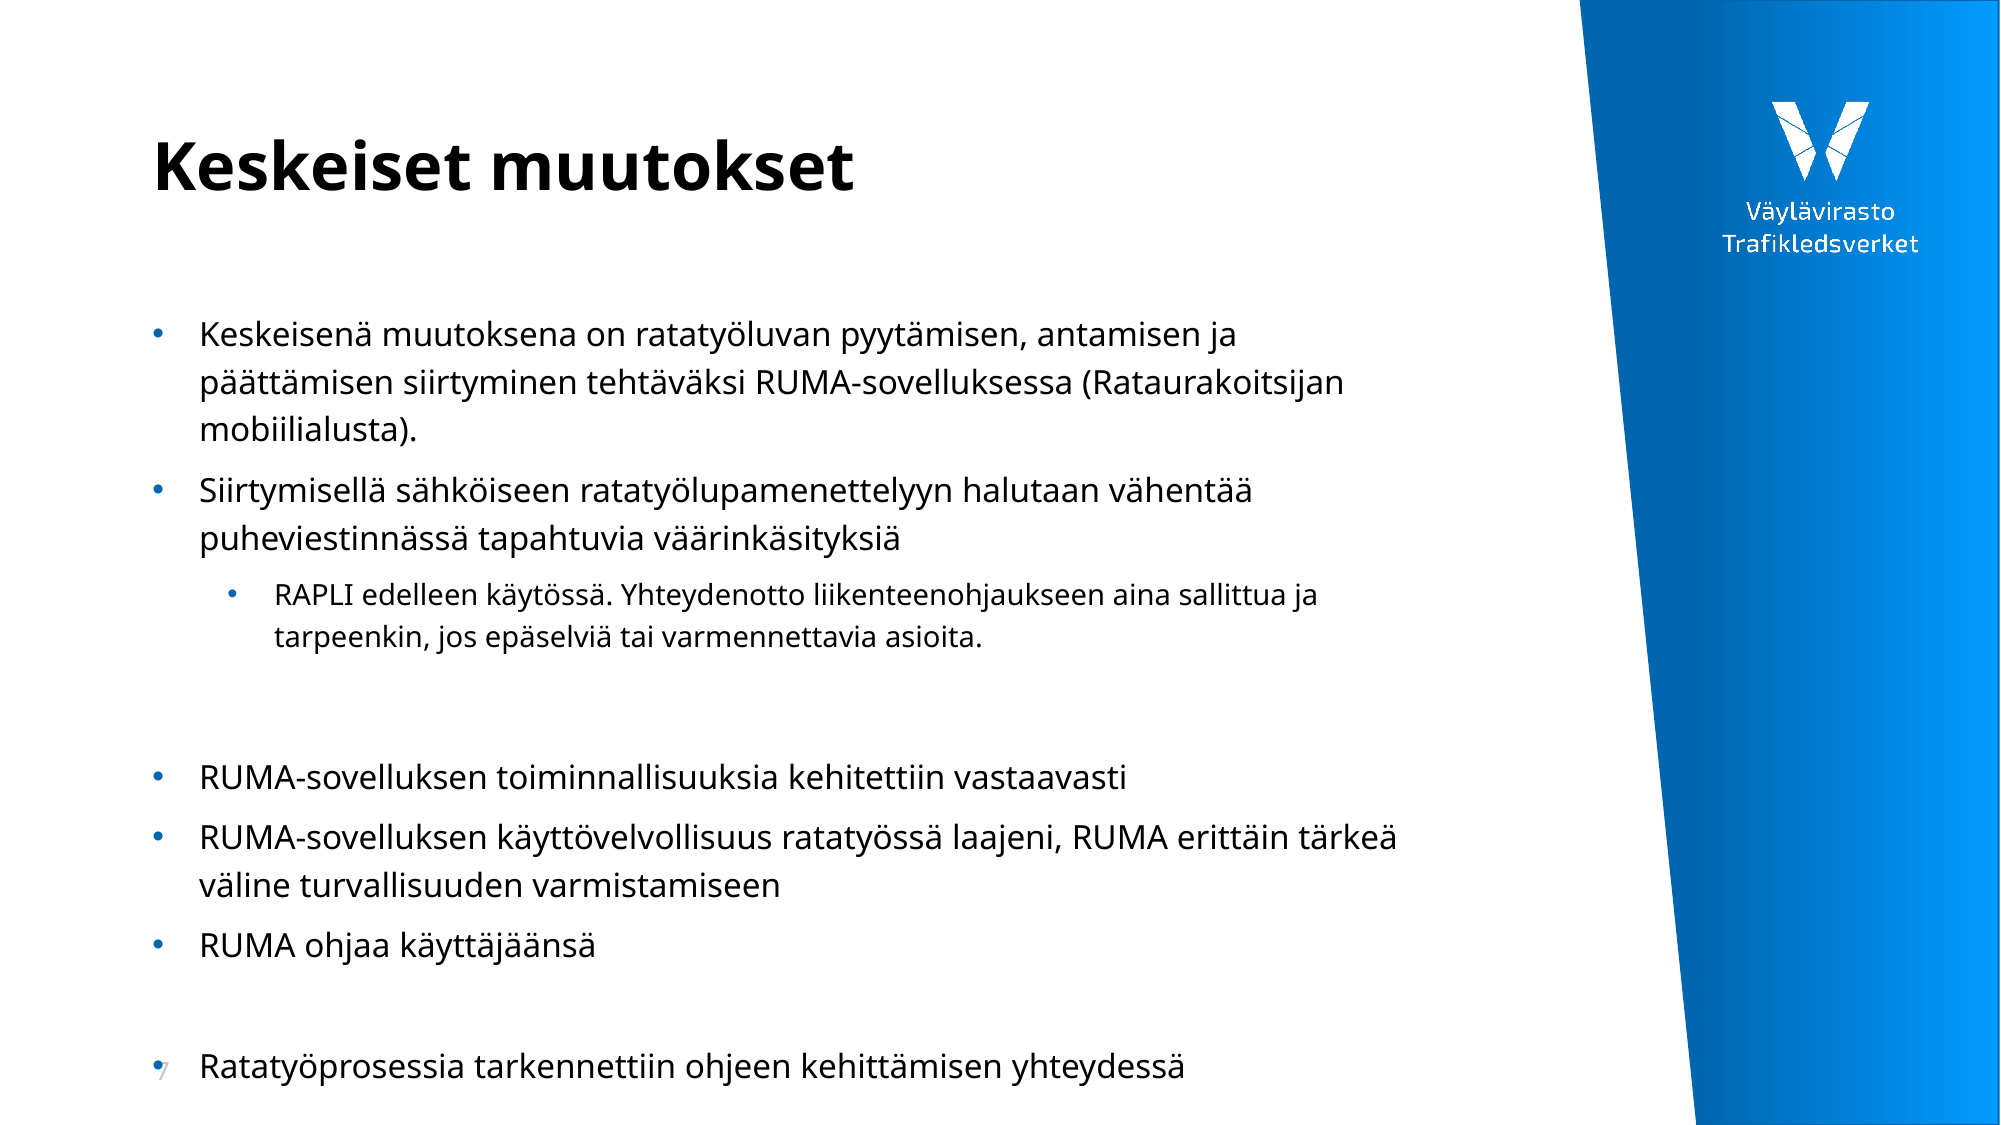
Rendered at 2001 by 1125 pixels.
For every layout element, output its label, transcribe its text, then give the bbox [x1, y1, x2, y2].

slide_number 7 [140, 1042, 233, 1103]
list Keskeisenä muutoksena on ratatyöluvan pyytämisen, antamisen ja päättämisen siirtyminen tehtäväksi RUMA-sovelluksessa (Rataurakoitsijan mobiilialusta). Siirtymisellä sähköiseen ratatyölupamenettelyyn halutaan vähentää puheviestinnässä tapahtuvia väärinkäsityksiä RAPLI edelleen käytössä. Yhteydenotto liikenteenohjaukseen aina sallittua ja tarpeenkin, jos epäselviä tai varmennettavia asioita. RUMA-sovelluksen toiminnallisuuksia kehitettiin vastaavasti RUMA-sovelluksen käyttövelvollisuus ratatyössä laajeni, RUMA erittäin tärkeä väline turvallisuuden varmistamiseen RUMA ohjaa käyttäjäänsä Ratatyöprosessia tarkennettiin ohjeen kehittämisen yhteydessä [137, 297, 1455, 1103]
picture [1669, 47, 1971, 306]
title Keskeiset muutokset [137, 59, 1455, 278]
